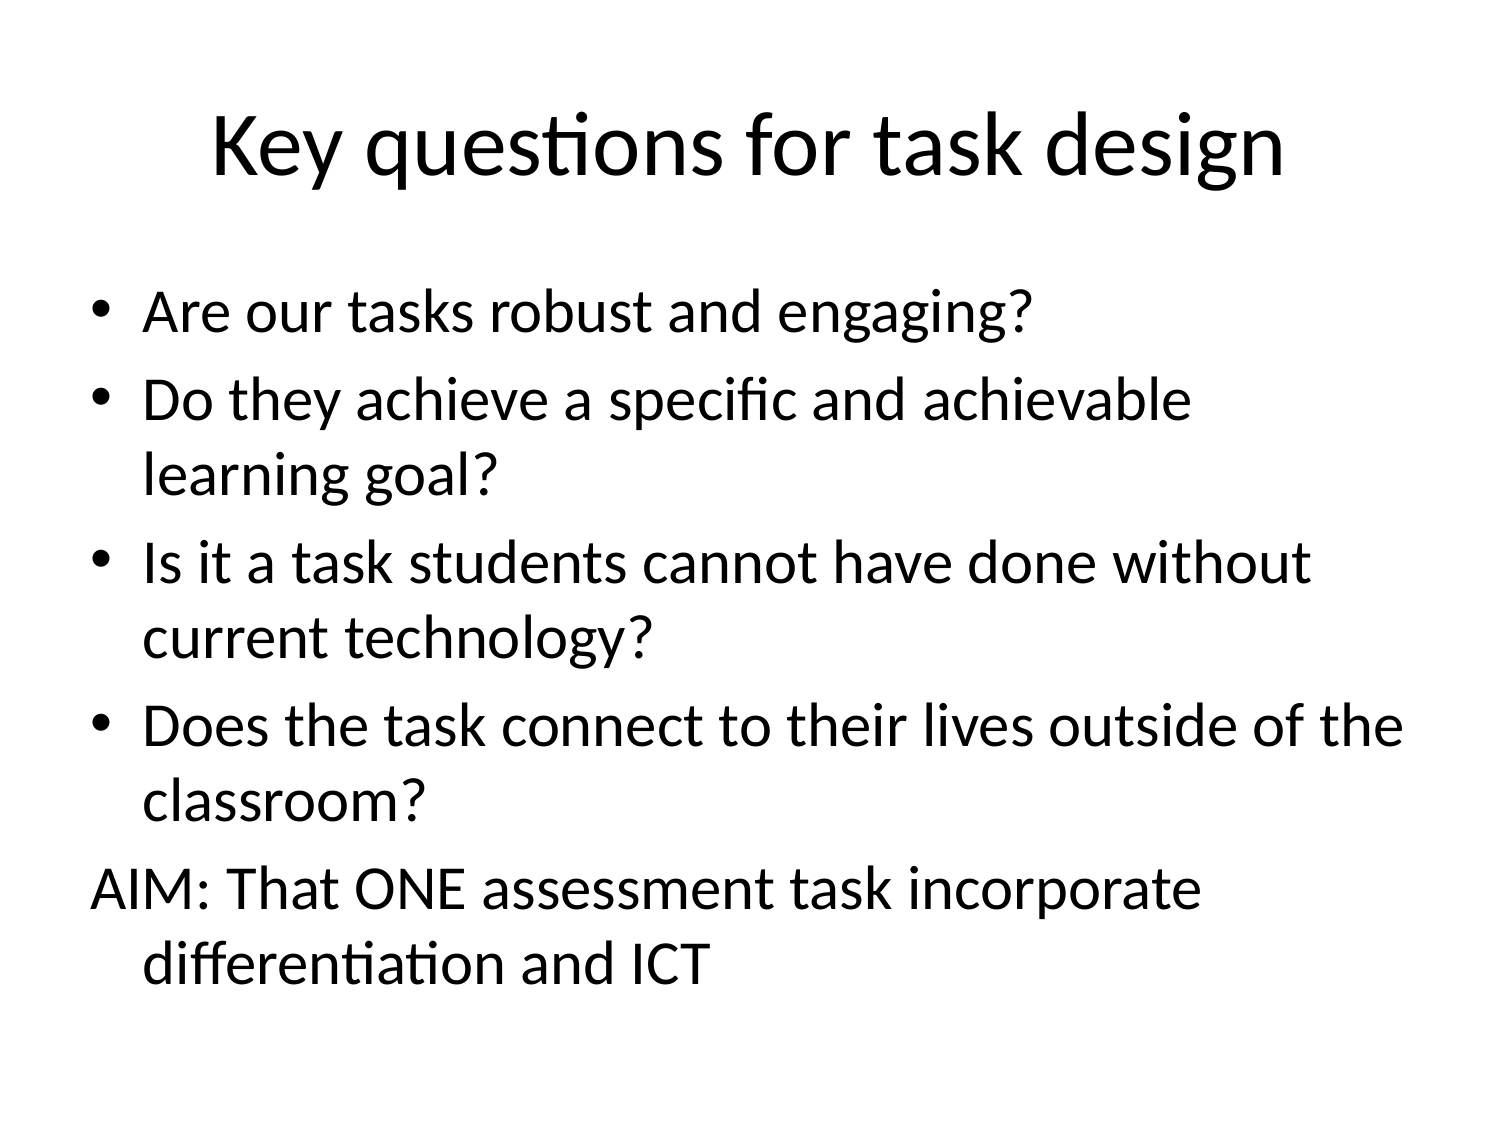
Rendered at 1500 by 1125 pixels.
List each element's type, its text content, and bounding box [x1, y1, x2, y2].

list Are our tasks robust and engaging? Do they achieve a specific and achievable learning goal? Is it a task students cannot have done without current technology? Does the task connect to their lives outside of the classroom? AIM: That ONE assessment task incorporate differentiation and ICT [75, 262, 1425, 1005]
title Key questions for task design [75, 45, 1425, 233]
